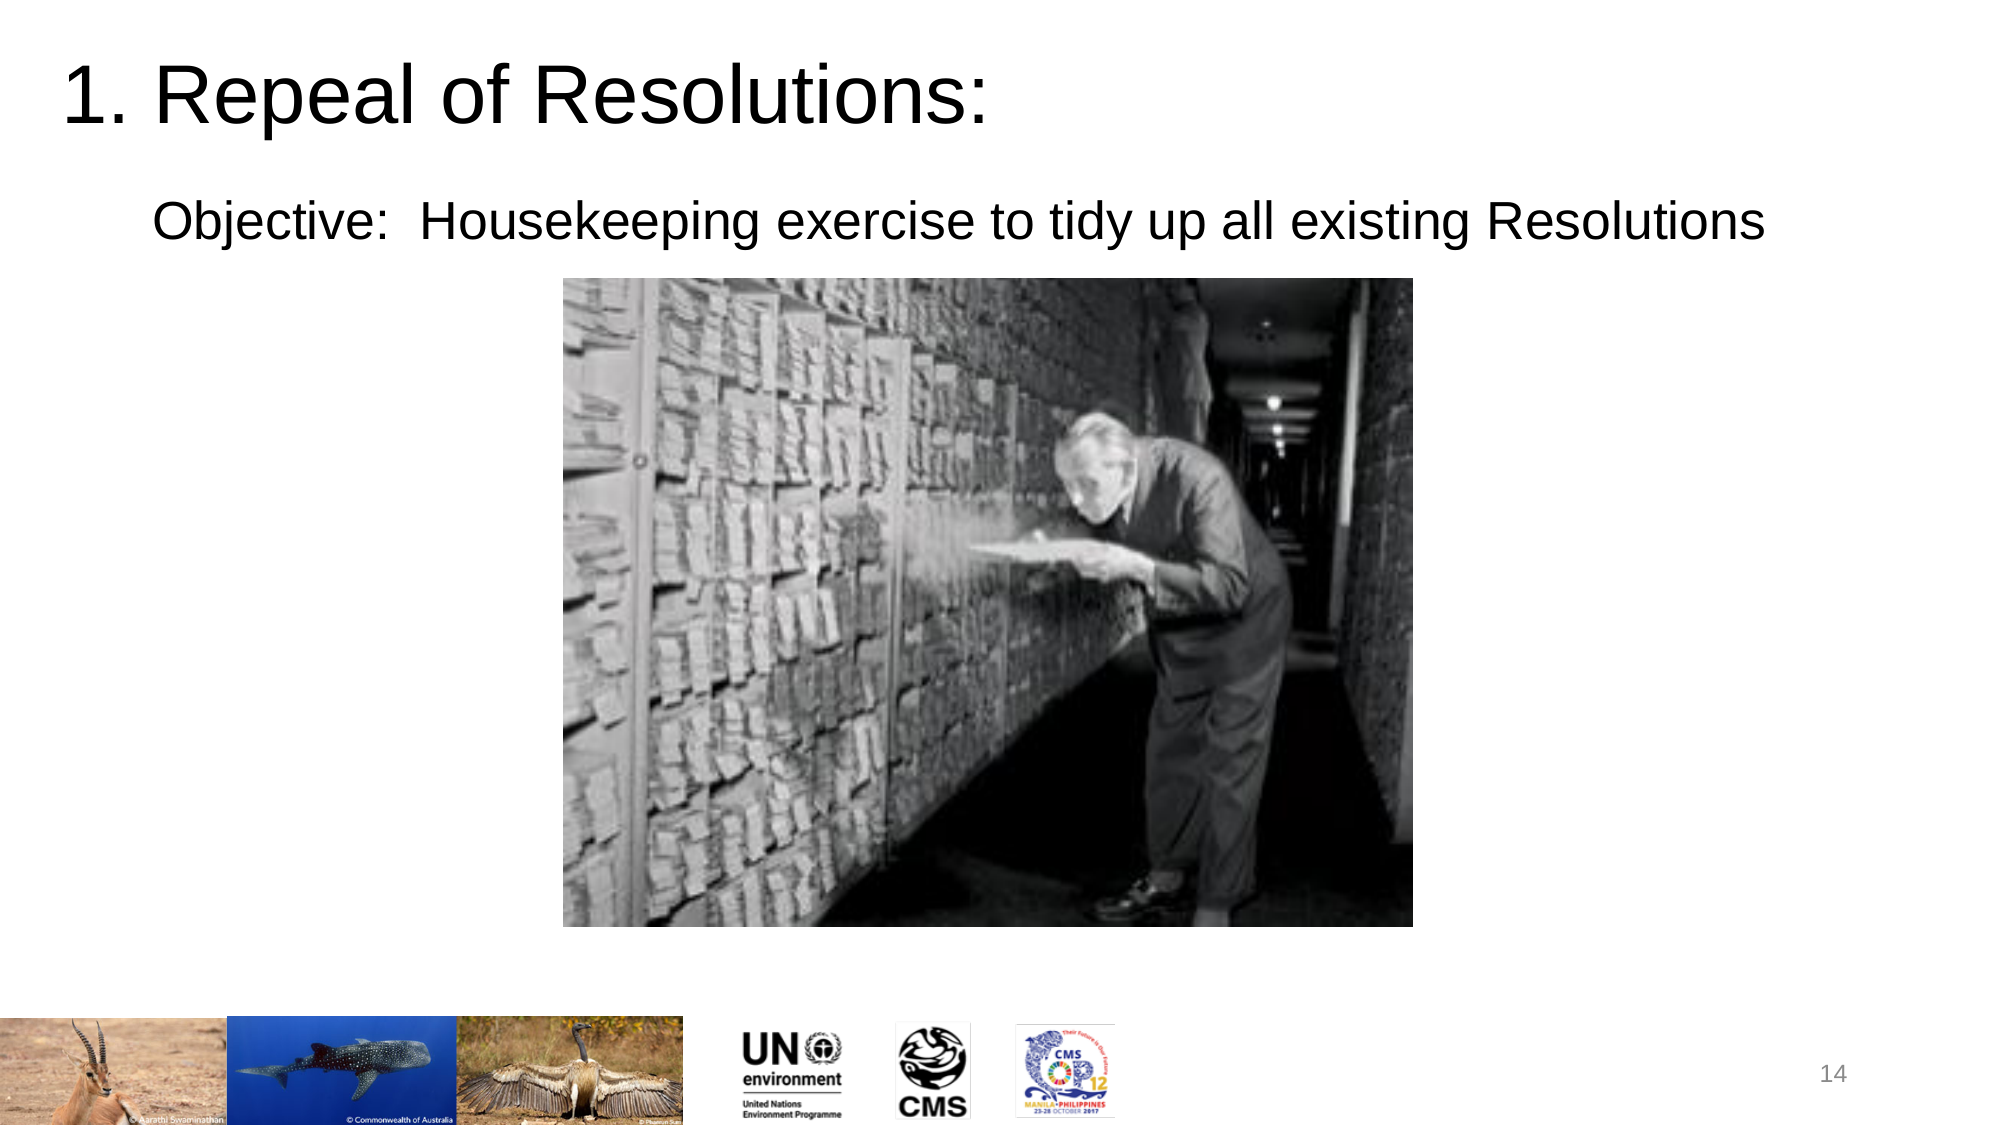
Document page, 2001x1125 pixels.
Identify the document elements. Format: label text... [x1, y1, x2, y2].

list Objective: Housekeeping exercise to tidy up all existing Resolutions [137, 185, 1863, 308]
picture [563, 278, 1413, 927]
picture [725, 1013, 1115, 1125]
slide_number 14 [1412, 1042, 1863, 1103]
picture [0, 1016, 683, 1125]
text_box 1. Repeal of Resolutions: [45, 40, 1855, 154]
